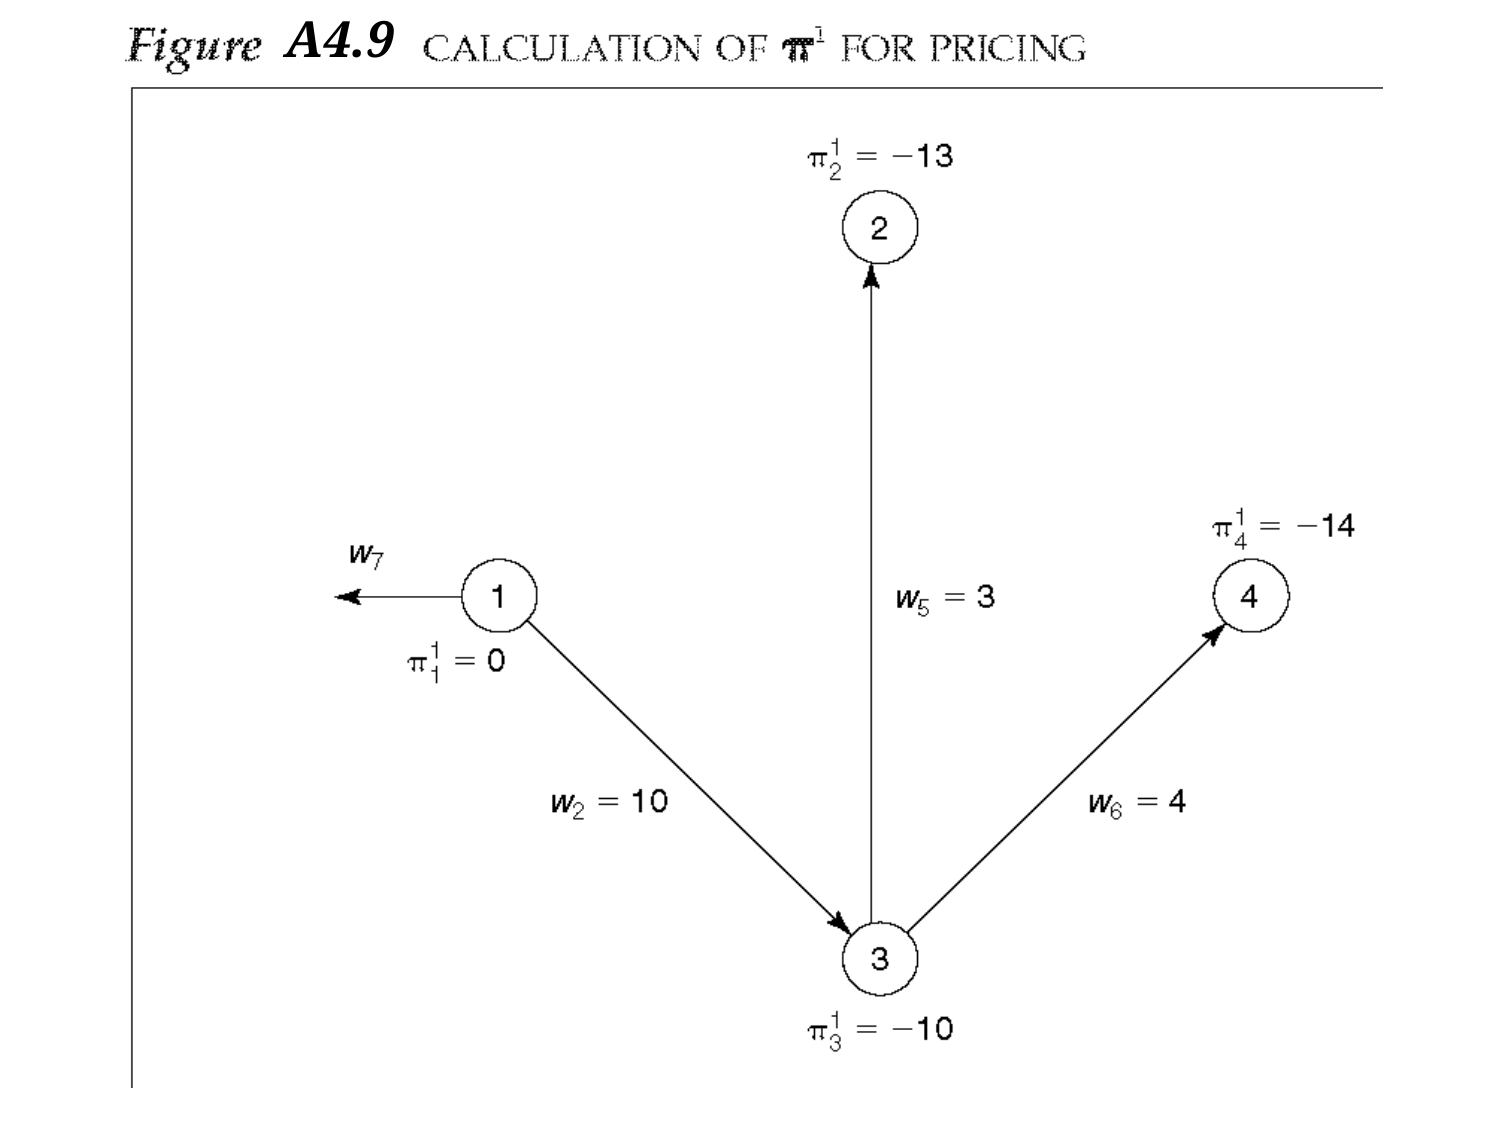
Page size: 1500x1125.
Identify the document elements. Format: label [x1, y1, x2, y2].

picture [112, 0, 1383, 1088]
